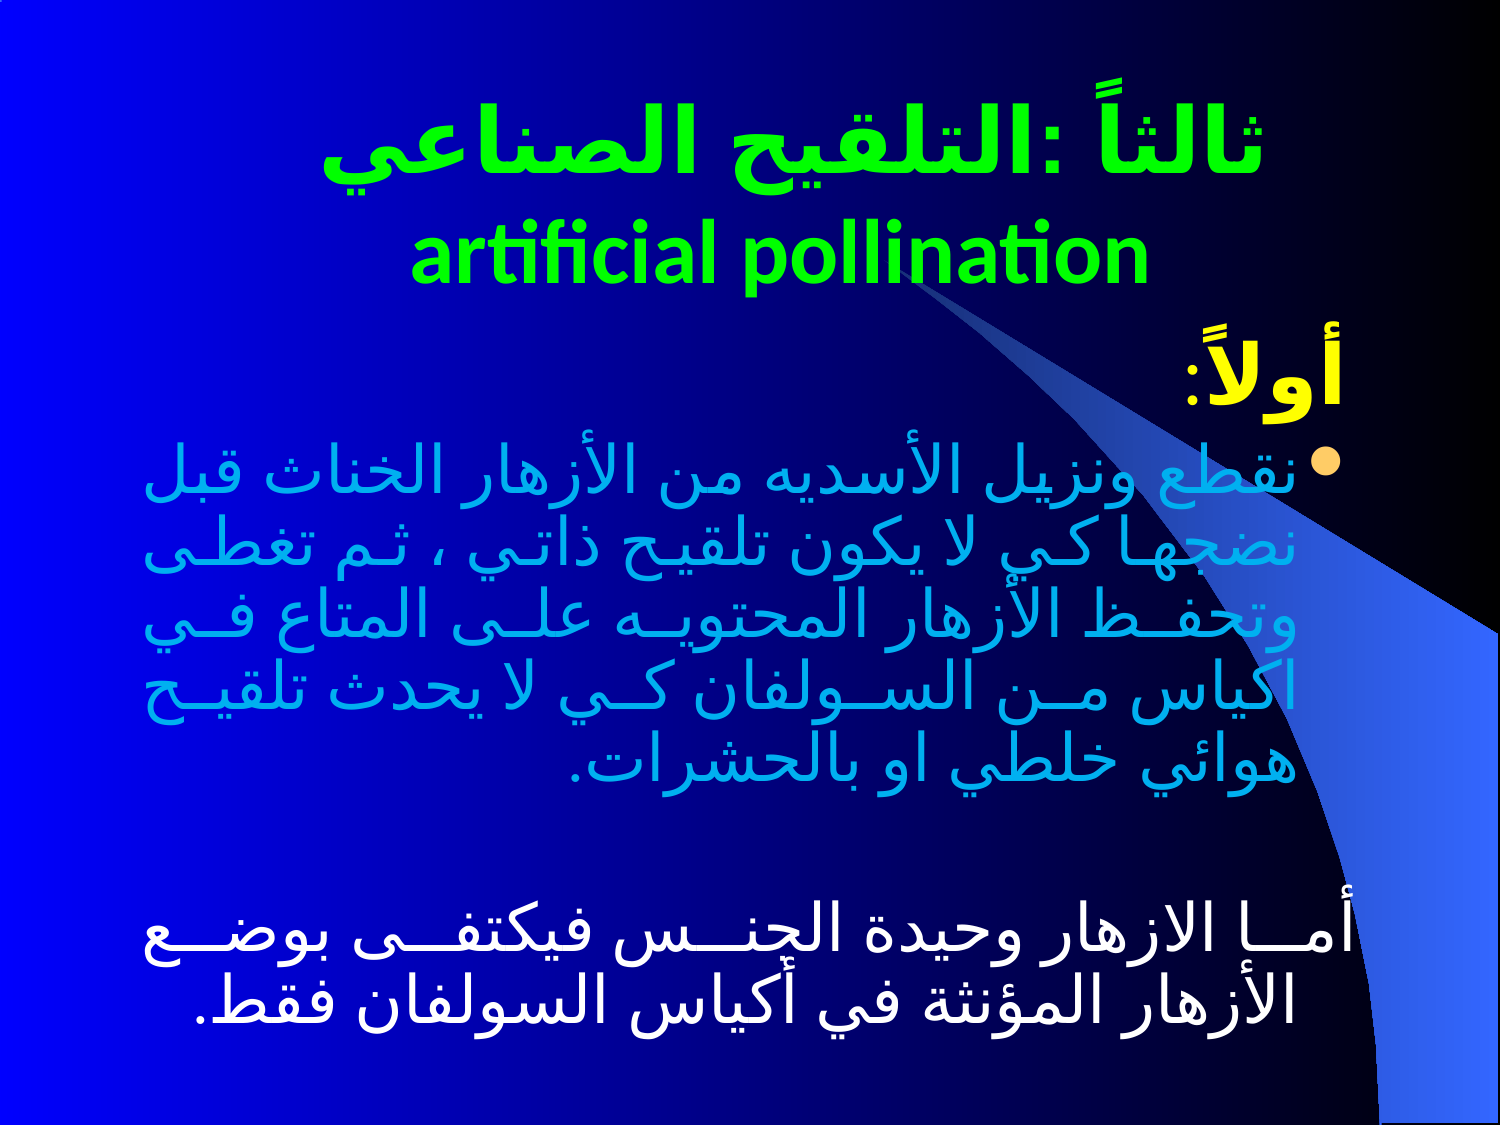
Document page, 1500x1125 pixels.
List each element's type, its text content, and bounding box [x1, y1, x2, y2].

text_box ثالثاً :التلقيح الصناعي artificial pollination [125, 74, 1438, 310]
list أولاً: نقطع ونزيل الأسديه من الأزهار الخناث قبل نضجها كي لا يكون تلقيح ذاتي ، ثم تغطى وتحفظ الأزهار المحتويه على المتاع في اكياس من السولفان كي لا يحدث تلقيح هوائي خلطي او بالحشرات. أما الازهار وحيدة الجنس فيكتفى بوضع الأزهار المؤنثة في أكياس السولفان فقط. [111, 324, 1388, 1001]
